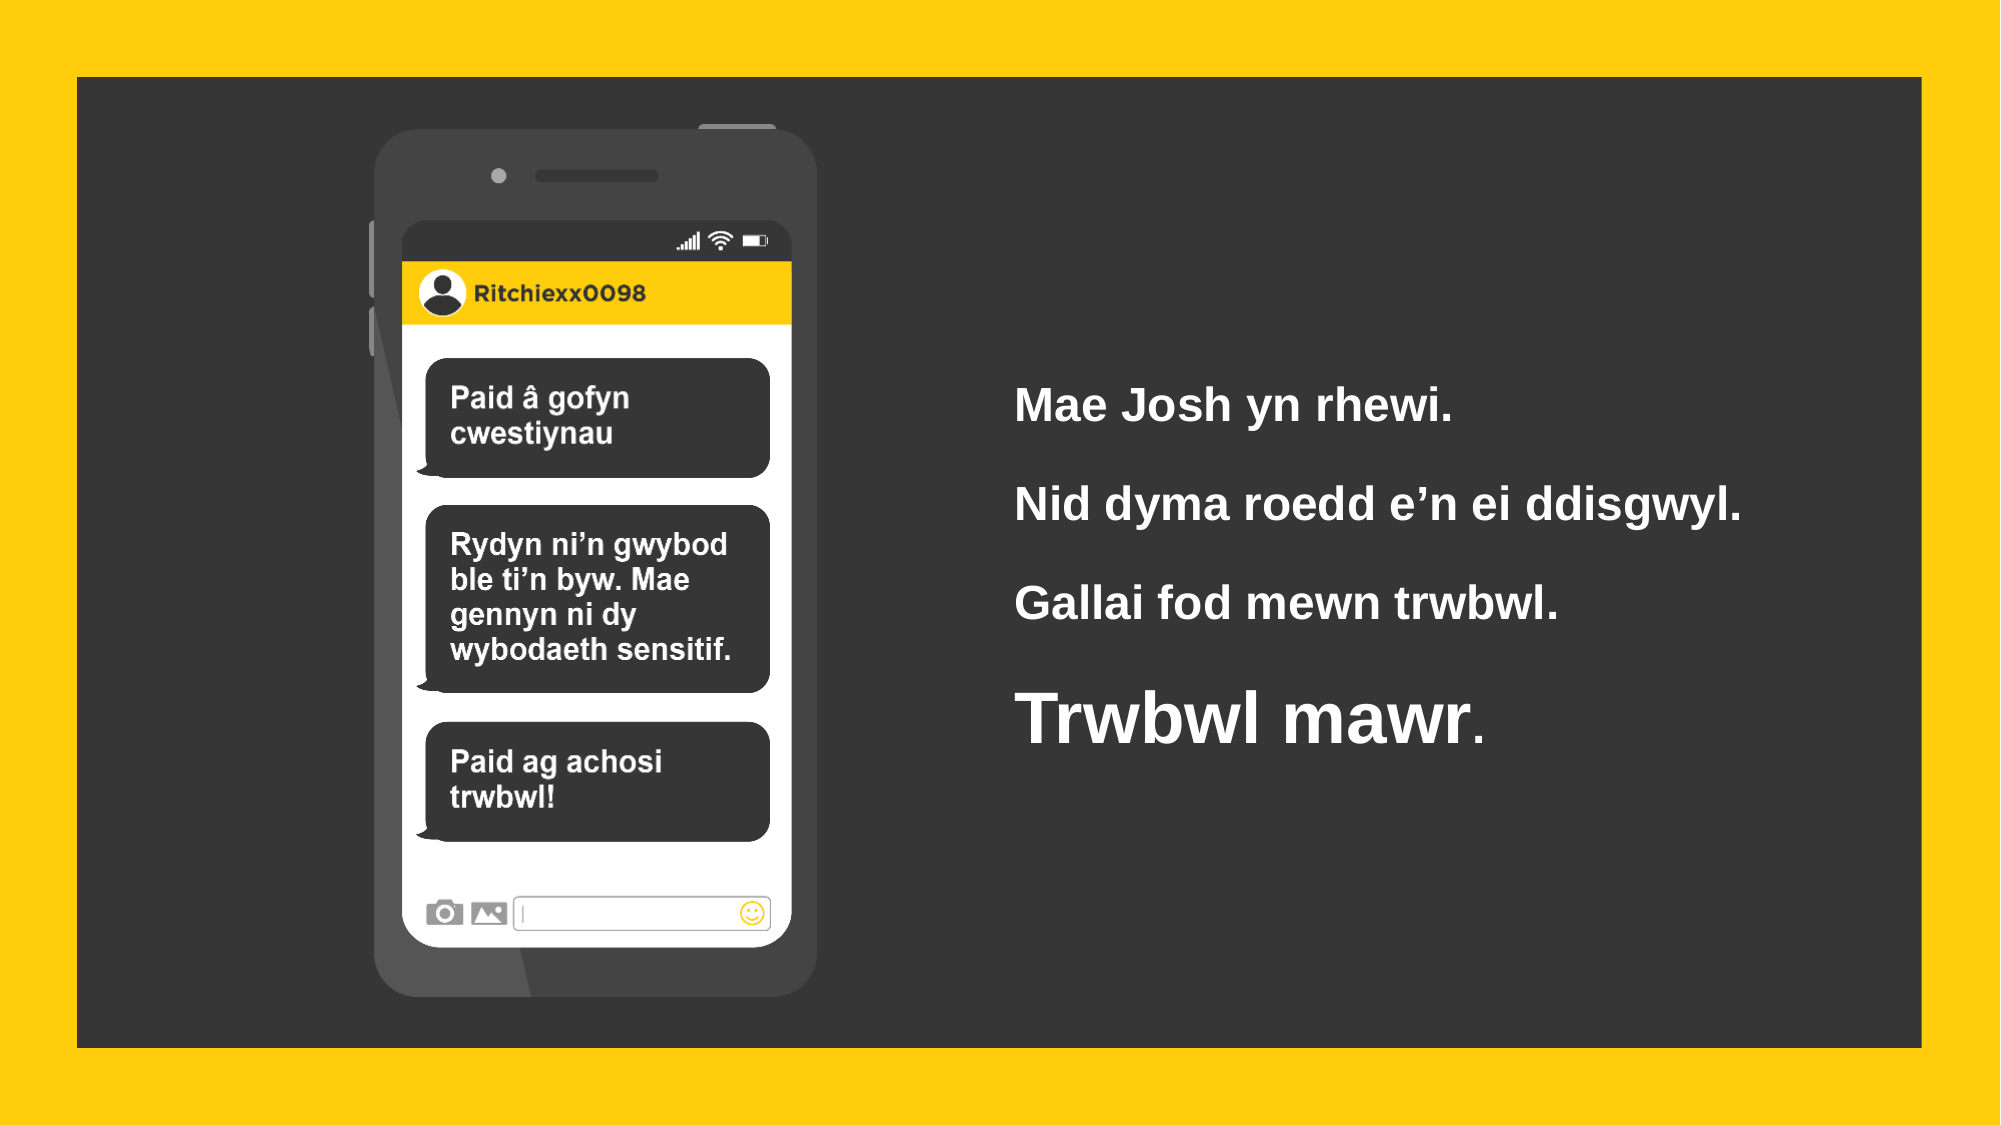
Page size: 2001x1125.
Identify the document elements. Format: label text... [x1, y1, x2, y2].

text_box Mae Josh yn rhewi. Nid dyma roedd e’n ei ddisgwyl. Gallai fod mewn trwbwl. Trwbwl mawr. [999, 366, 1852, 766]
picture [364, 124, 817, 997]
